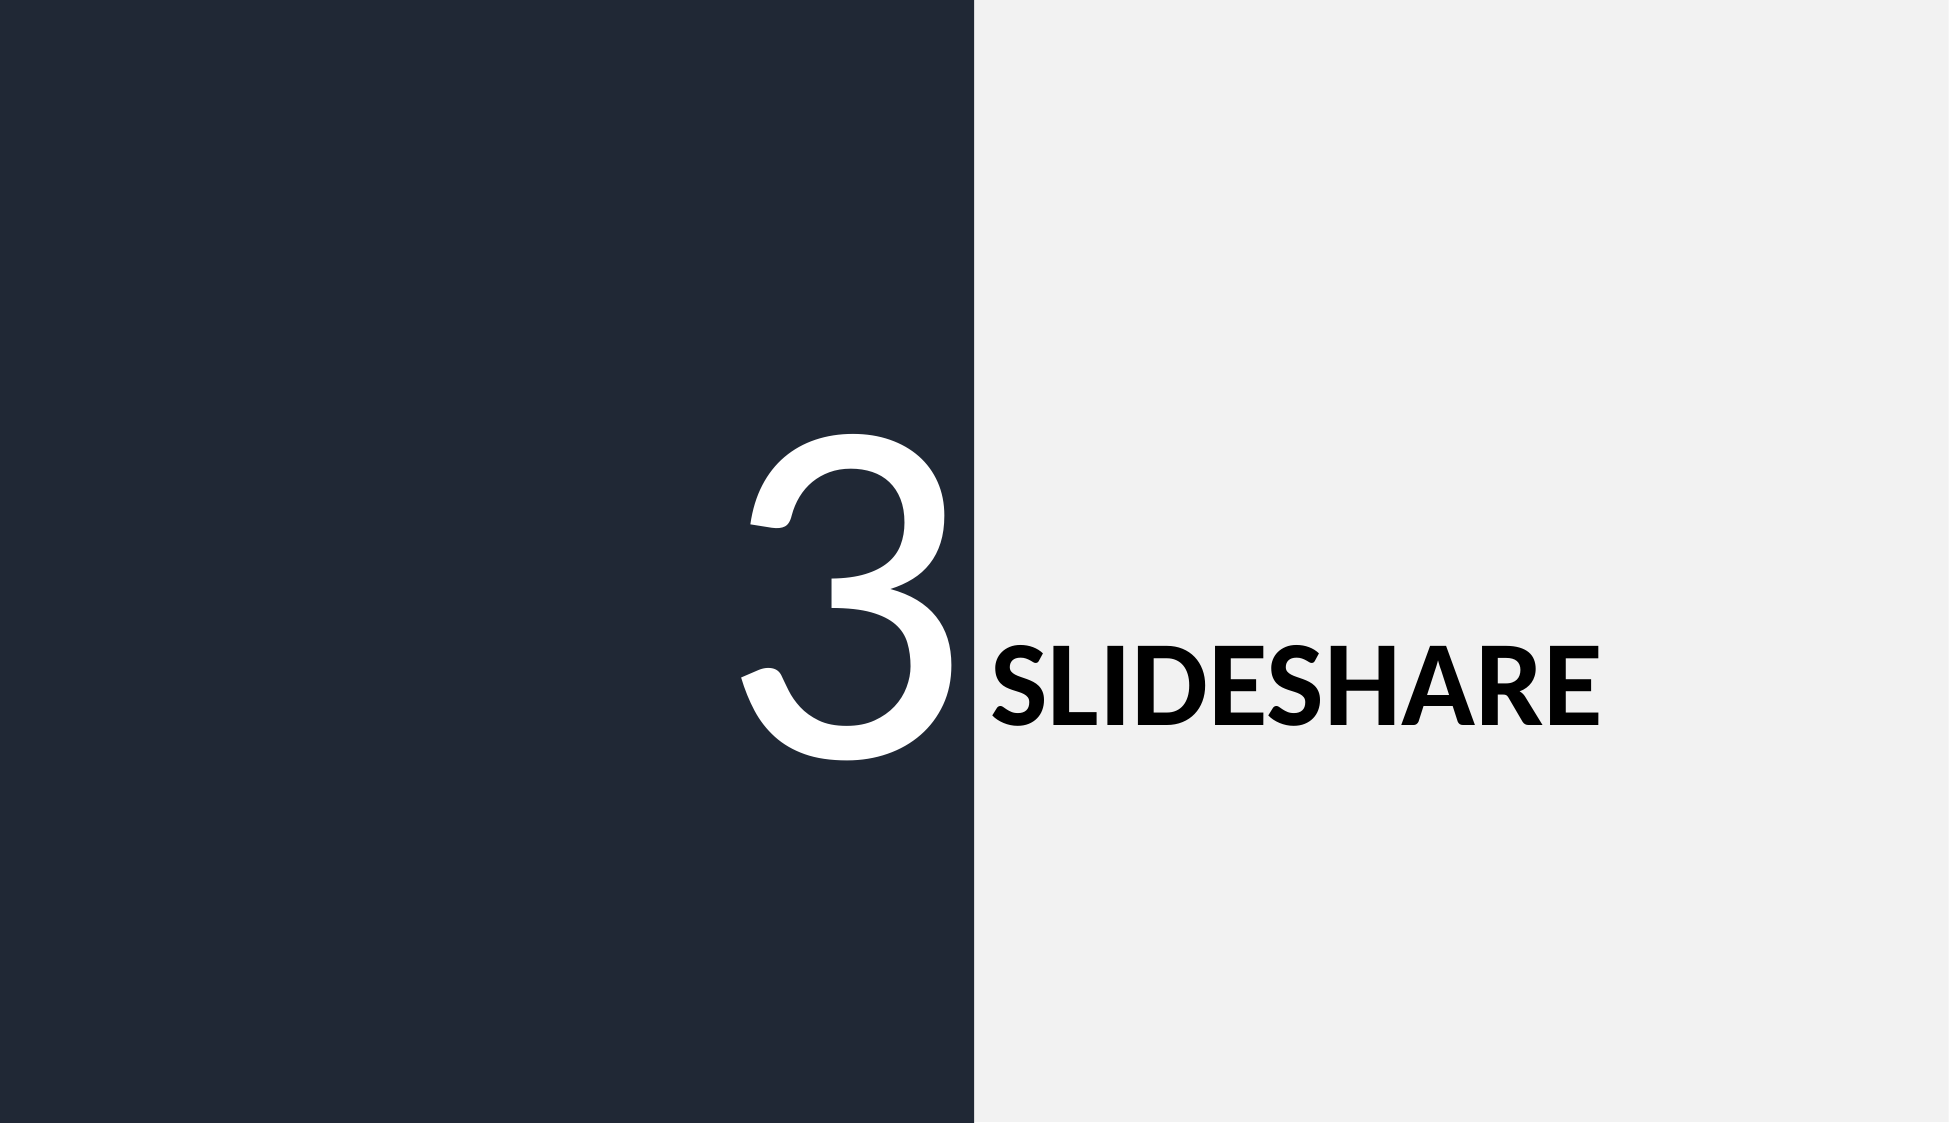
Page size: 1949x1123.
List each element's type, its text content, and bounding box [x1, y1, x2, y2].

text_box SLIDESHARE [430, 596, 1949, 758]
text_box 3 [690, 251, 998, 596]
text_box 3 [690, 758, 998, 865]
text_box [0, 0, 976, 1123]
